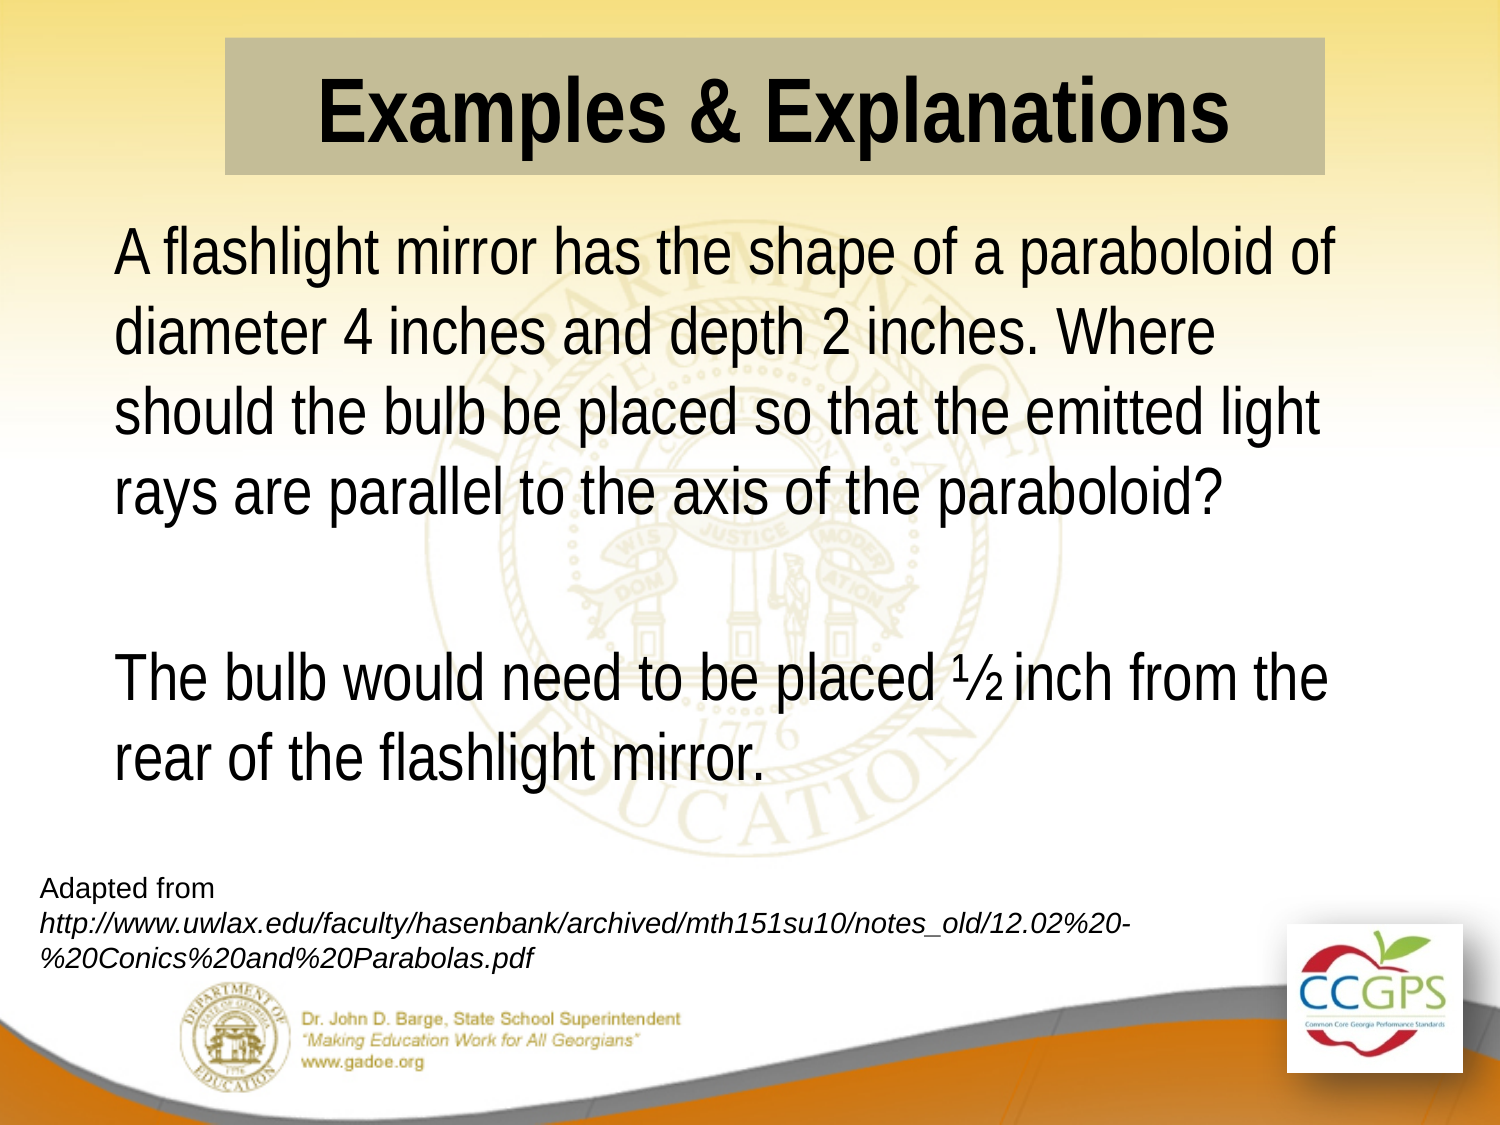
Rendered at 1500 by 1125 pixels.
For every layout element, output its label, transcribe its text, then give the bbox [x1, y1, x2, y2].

text_box Adapted from http://www.uwlax.edu/faculty/hasenbank/archived/mth151su10/notes_old/12.02%20-%20Conics%20and%20Parabolas.pdf [24, 862, 1284, 983]
title Examples & Explanations [224, 37, 1326, 176]
picture [0, 0, 1500, 1125]
subtitle A flashlight mirror has the shape of a paraboloid of diameter 4 inches and depth 2 inches. Where should the bulb be placed so that the emitted light rays are parallel to the axis of the paraboloid? The bulb would need to be placed ½ inch from the rear of the flashlight mirror. [99, 199, 1401, 926]
